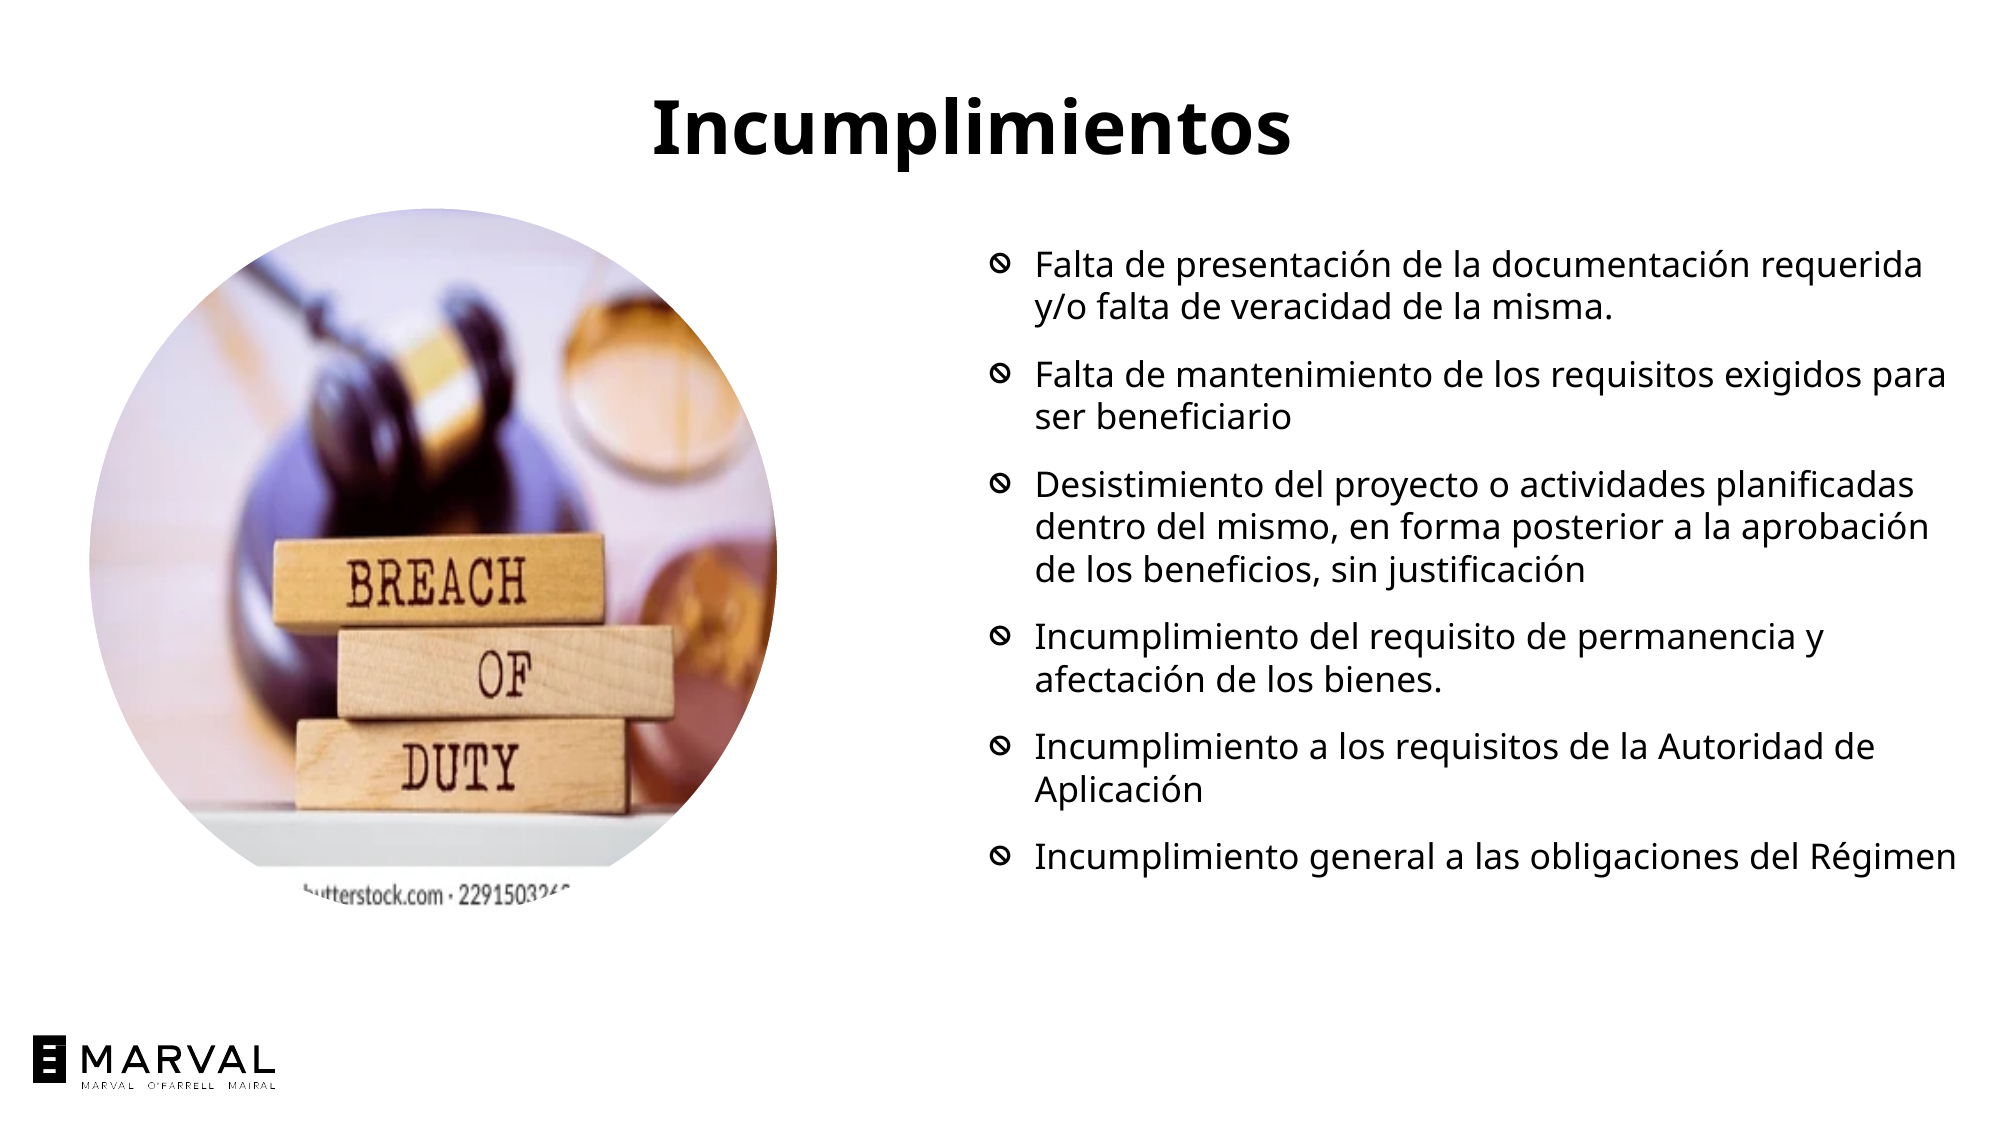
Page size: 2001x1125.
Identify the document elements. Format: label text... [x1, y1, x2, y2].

picture [987, 623, 1013, 648]
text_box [33, 1035, 275, 1090]
title Incumplimientos [222, 77, 1723, 178]
picture [987, 733, 1013, 758]
text_box Falta de presentación de la documentación requerida y/o falta de veracidad de la misma. Falta de mantenimiento de los requisitos exigidos para ser beneficiario Desistimiento del proyecto o actividades planificadas dentro del mismo, en forma posterior a la aprobación de los beneficios, sin justificación Incumplimiento del requisito de permanencia y afectación de los bienes. Incumplimiento a los requisitos de la Autoridad de Aplicación Incumplimiento general a las obligaciones del Régimen [972, 234, 1973, 885]
text_box [87, 206, 780, 919]
picture [987, 843, 1013, 868]
picture [987, 360, 1013, 386]
picture [987, 250, 1013, 276]
picture [987, 470, 1013, 496]
